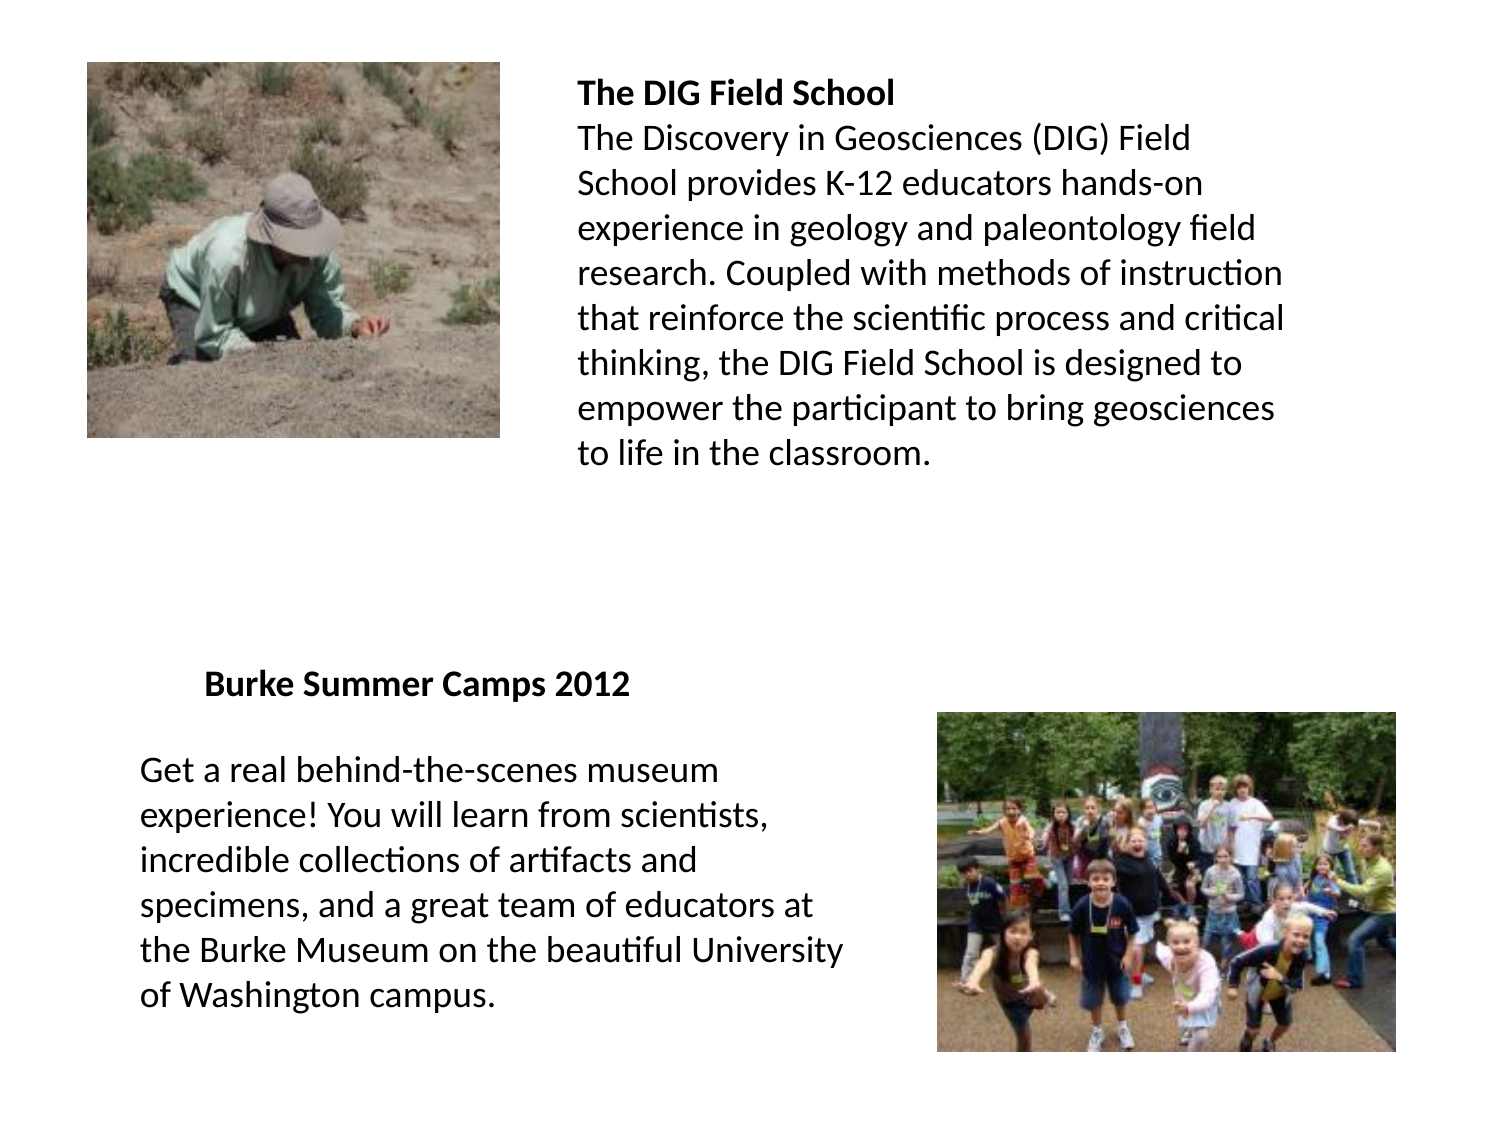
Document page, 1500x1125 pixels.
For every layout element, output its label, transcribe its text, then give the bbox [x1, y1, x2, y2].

text_box Get a real behind-the-scenes museum experience! You will learn from scientists, incredible collections of artifacts and specimens, and a great team of educators at the Burke Museum on the beautiful University of Washington campus. [124, 738, 875, 1023]
picture [87, 62, 501, 438]
text_box Burke Summer Camps 2012 [189, 651, 646, 712]
picture [937, 712, 1396, 1052]
text_box The DIG Field School The Discovery in Geosciences (DIG) Field School provides K-12 educators hands-on experience in geology and paleontology field research. Coupled with methods of instruction that reinforce the scientific process and critical thinking, the DIG Field School is designed to empower the participant to bring geosciences to life in the classroom. [562, 60, 1313, 481]
